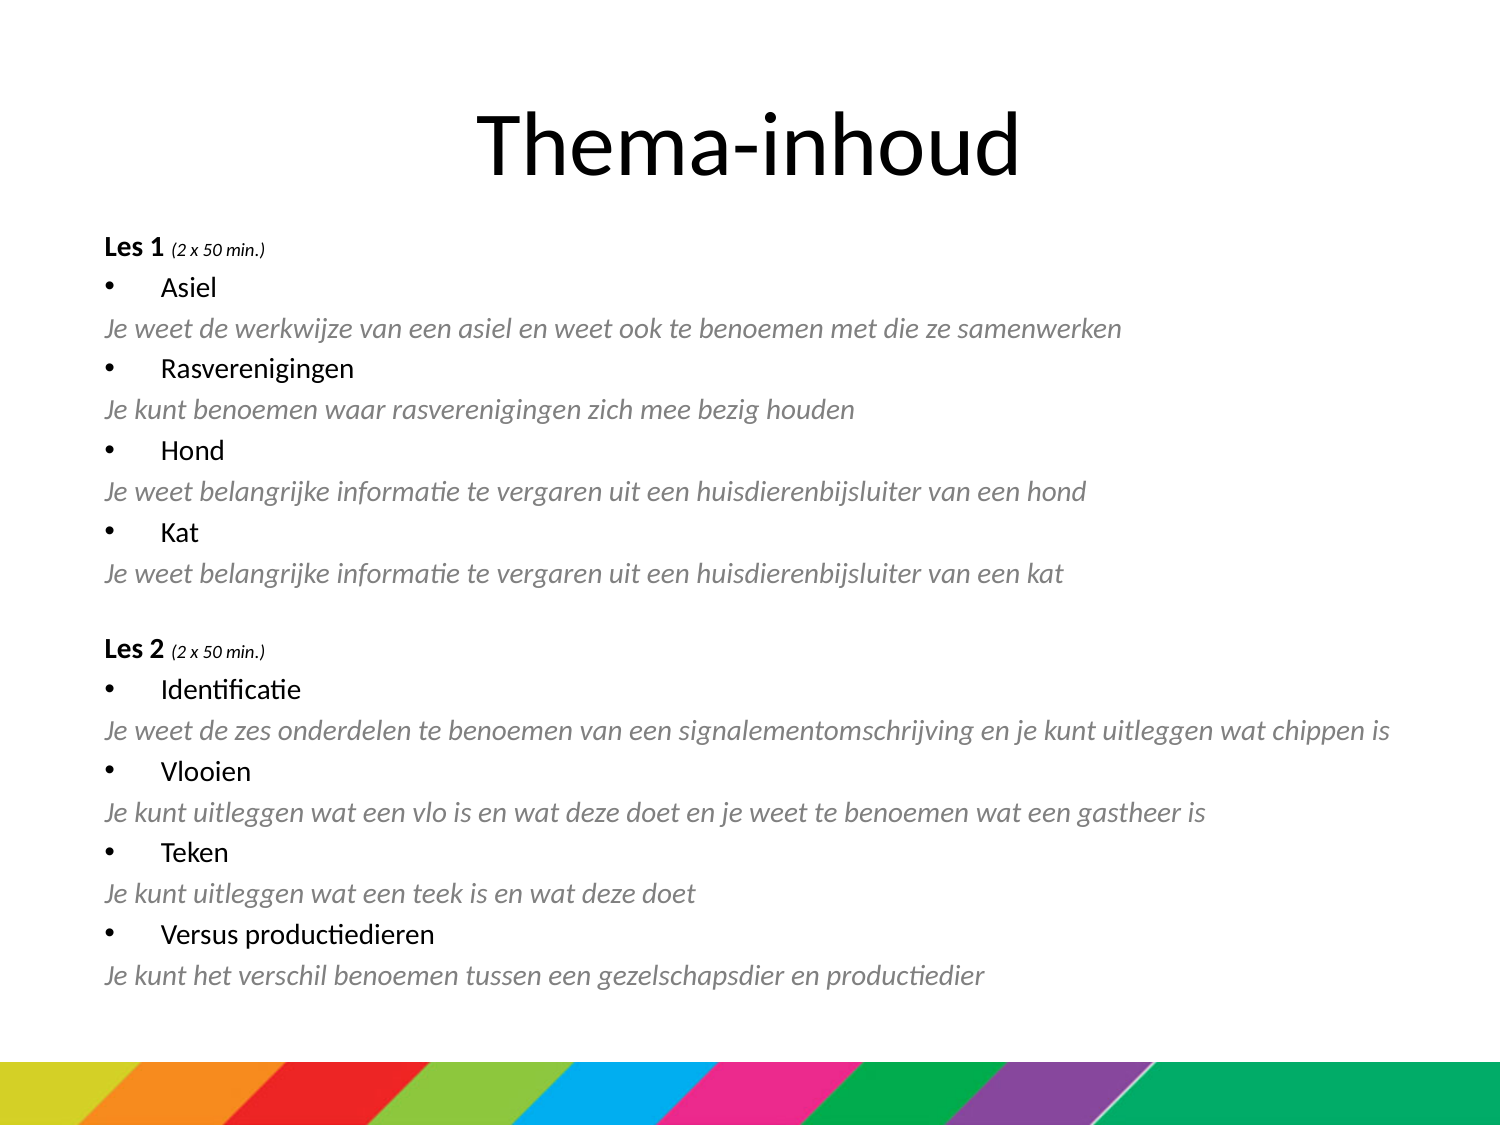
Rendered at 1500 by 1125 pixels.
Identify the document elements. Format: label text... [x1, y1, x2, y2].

list Les 1 (2 x 50 min.) Asiel Je weet de werkwijze van een asiel en weet ook te benoemen met die ze samenwerken Rasverenigingen Je kunt benoemen waar rasverenigingen zich mee bezig houden Hond Je weet belangrijke informatie te vergaren uit een huisdierenbijsluiter van een hond Kat Je weet belangrijke informatie te vergaren uit een huisdierenbijsluiter van een kat Les 2 (2 x 50 min.) Identificatie Je weet de zes onderdelen te benoemen van een signalementomschrijving en je kunt uitleggen wat chippen is Vlooien Je kunt uitleggen wat een vlo is en wat deze doet en je weet te benoemen wat een gastheer is Teken Je kunt uitleggen wat een teek is en wat deze doet Versus productiedieren Je kunt het verschil benoemen tussen een gezelschapsdier en productiedier [89, 219, 1410, 1020]
picture [656, 1062, 1500, 1125]
title Thema-inhoud [75, 45, 1425, 233]
picture [0, 1062, 574, 1125]
